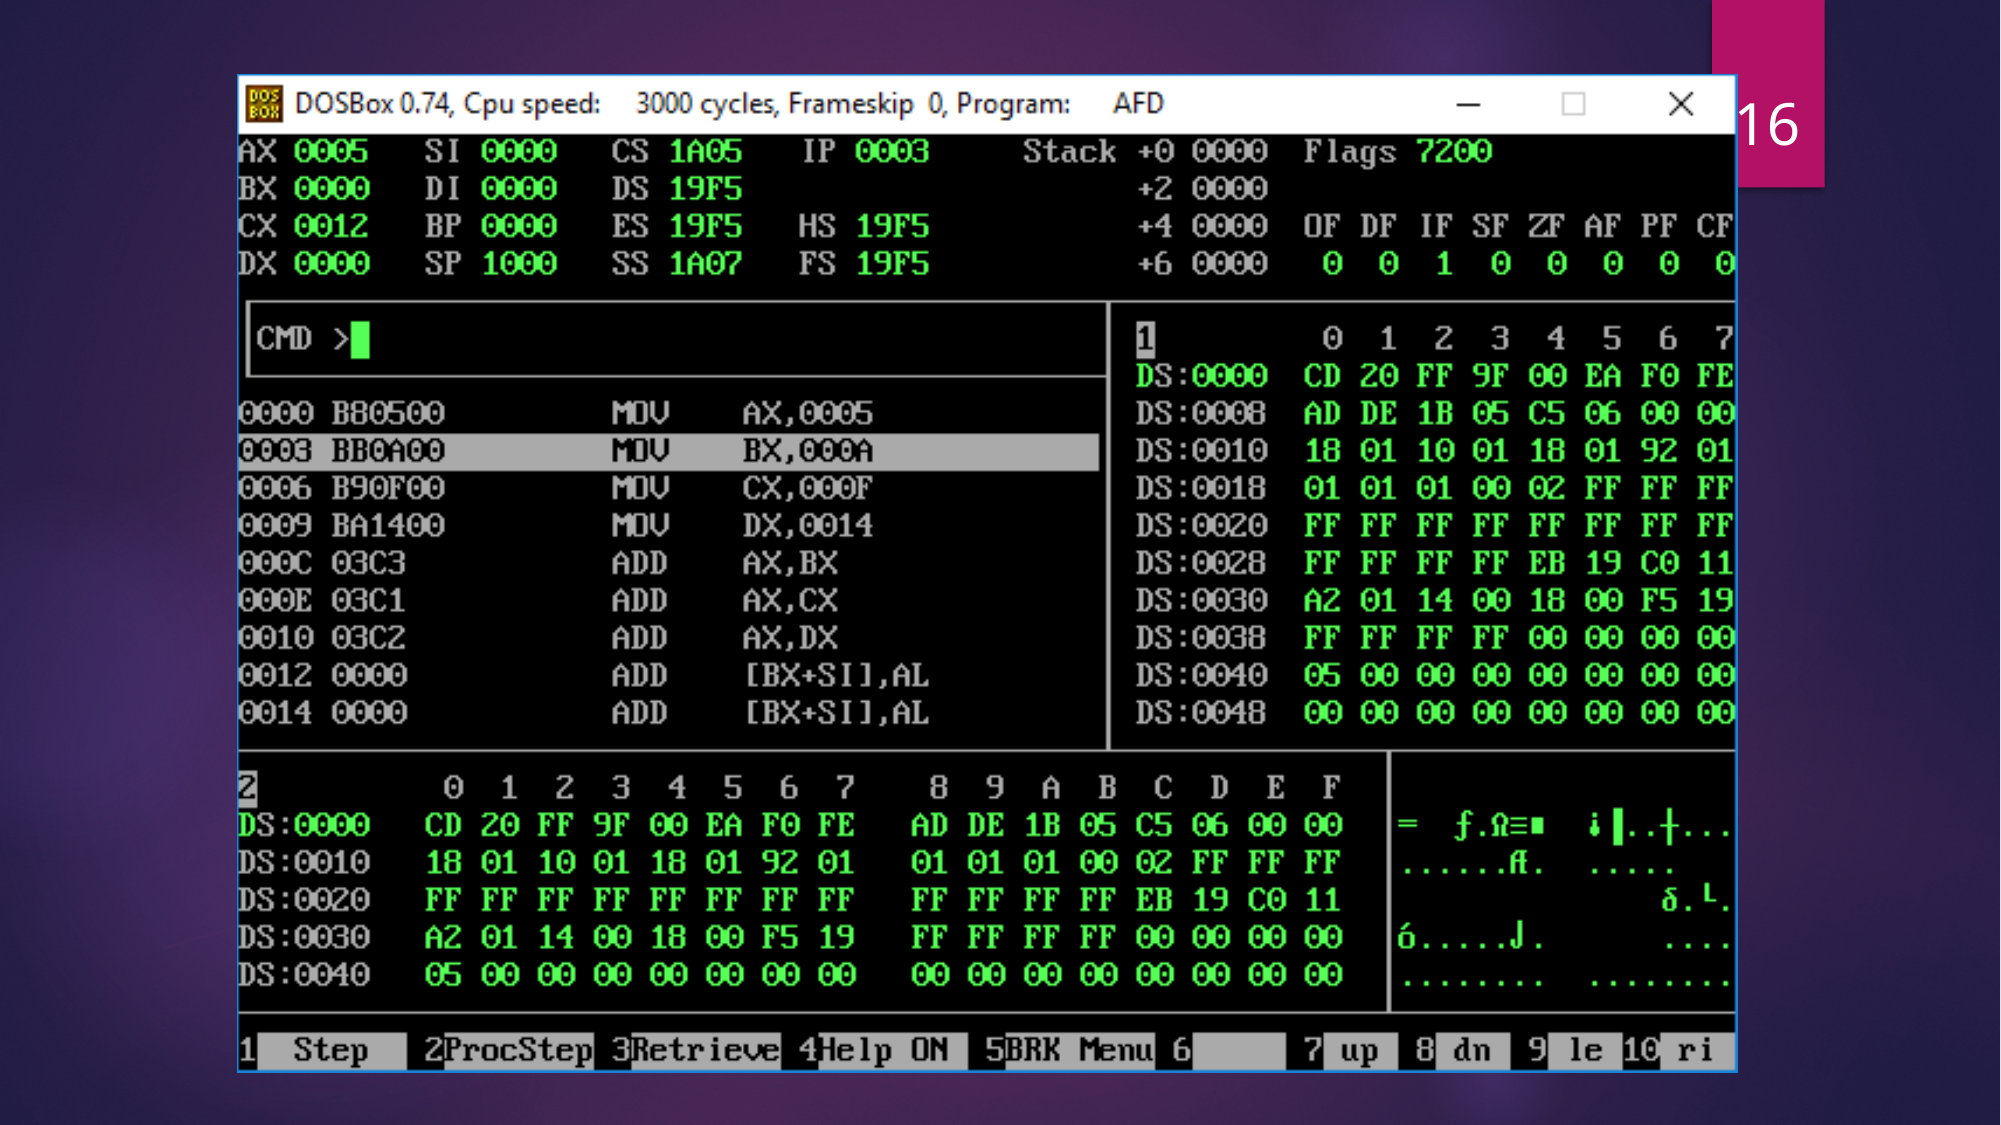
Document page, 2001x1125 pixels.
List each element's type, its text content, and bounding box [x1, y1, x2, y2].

slide_number 16 [1698, 48, 1836, 175]
picture [0, 0, 1738, 1125]
